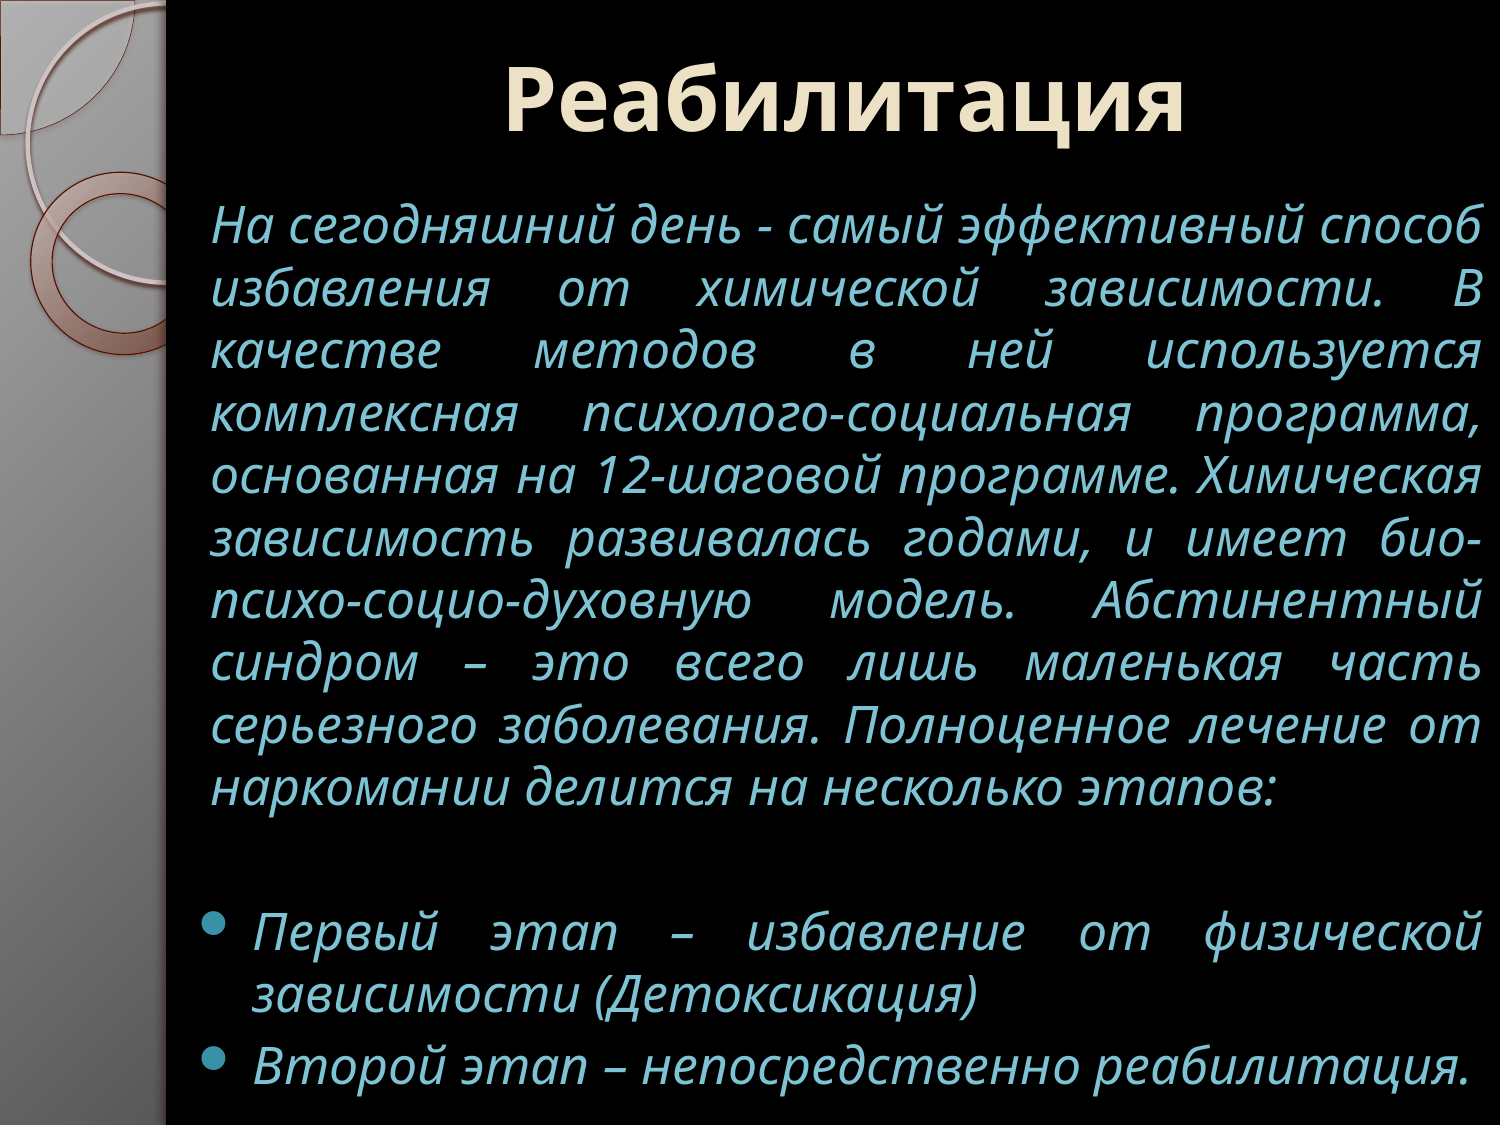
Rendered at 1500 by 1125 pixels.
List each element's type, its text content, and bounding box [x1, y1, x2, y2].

list На сегодняшний день - самый эффективный способ избавления от химической зависимости. В качестве методов в ней используется комплексная психолого-социальная программа, основанная на 12-шаговой программе. Химическая зависимость развивалась годами, и имеет био-психо-социо-духовную модель. Абстинентный синдром – это всего лишь маленькая часть серьезного заболевания. Полноценное лечение от наркомании делится на несколько этапов: Первый этап – избавление от физической зависимости (Детоксикация) Второй этап – непосредственно реабилитация. [183, 184, 1500, 1106]
title Реабилитация [230, 1, 1461, 184]
